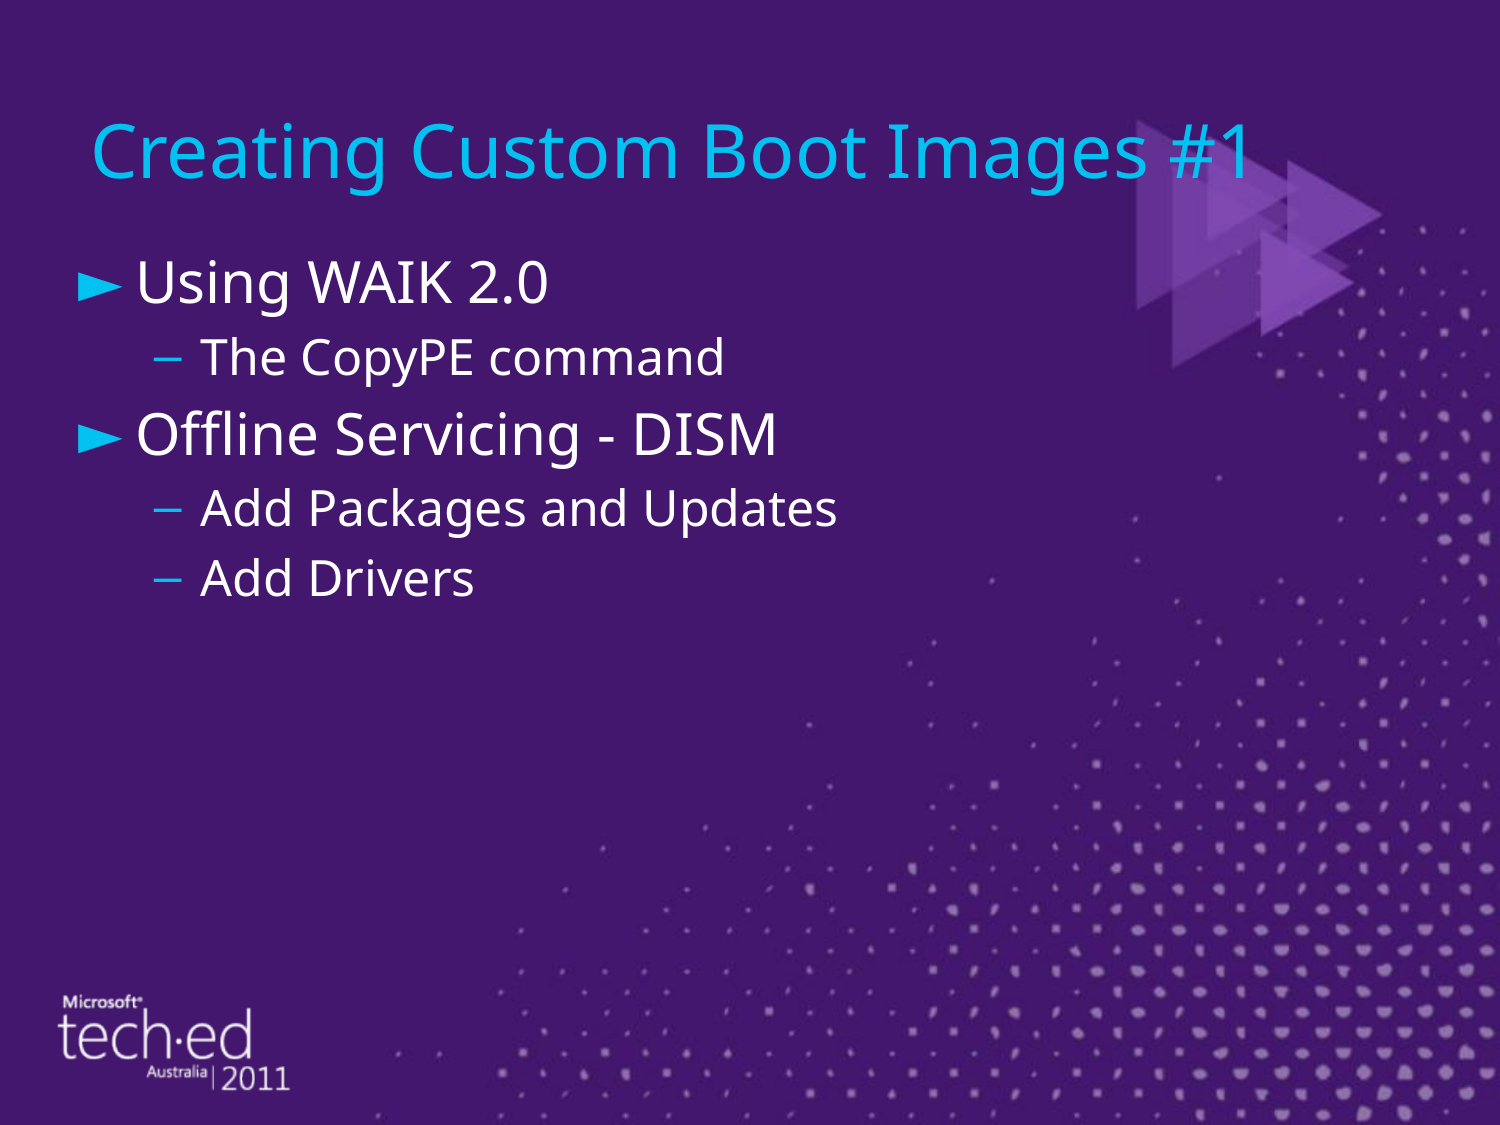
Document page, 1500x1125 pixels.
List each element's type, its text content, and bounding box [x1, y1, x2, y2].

title Creating Custom Boot Images #1 [75, 54, 1425, 237]
picture [0, 0, 1500, 1125]
list Using WAIK 2.0 The CopyPE command Offline Servicing - DISM Add Packages and Updates Add Drivers [63, 237, 1436, 711]
